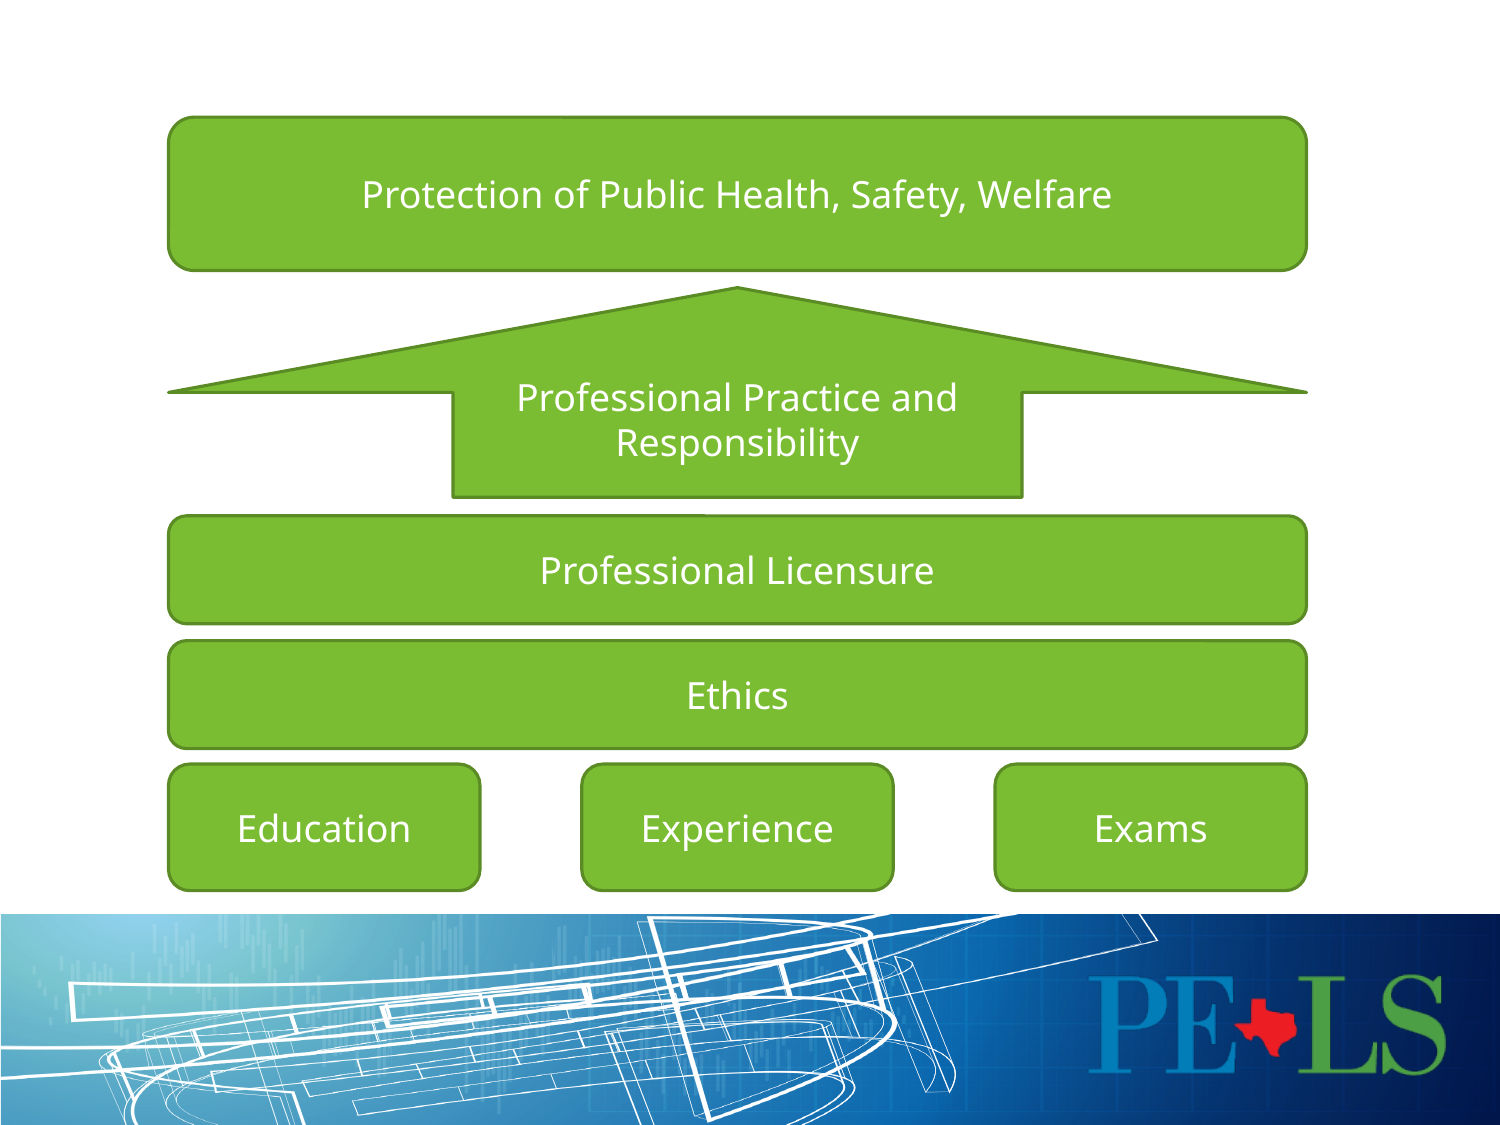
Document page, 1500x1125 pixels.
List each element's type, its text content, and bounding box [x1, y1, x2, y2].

text_box Professional Practice and Responsibility [166, 286, 1309, 499]
text_box Education [166, 762, 482, 893]
text_box Experience [580, 762, 895, 893]
picture [0, 914, 1500, 1125]
text_box Protection of Public Health, Safety, Welfare [166, 115, 1309, 273]
text_box Professional Licensure [166, 514, 1309, 626]
text_box Ethics [166, 639, 1309, 751]
text_box Exams [993, 762, 1309, 893]
